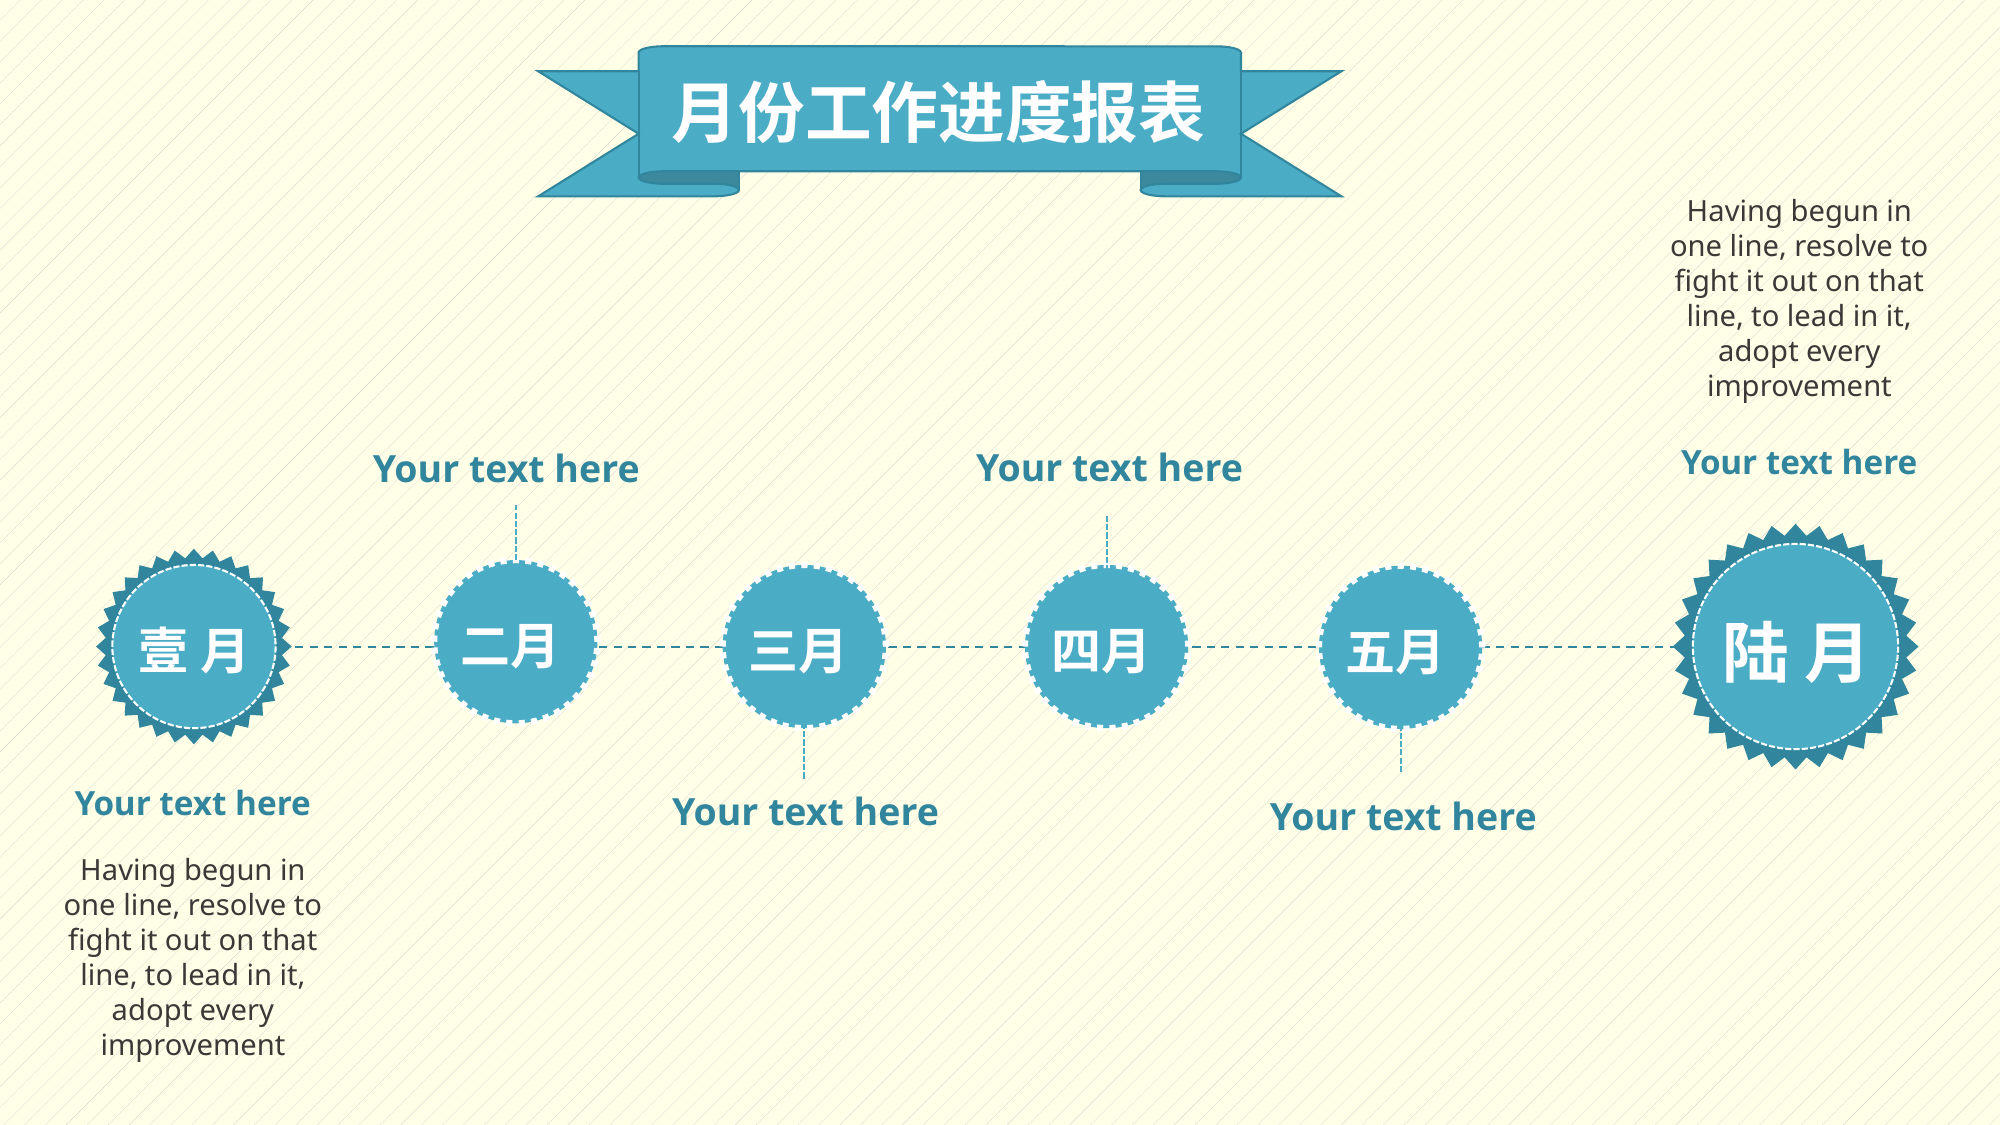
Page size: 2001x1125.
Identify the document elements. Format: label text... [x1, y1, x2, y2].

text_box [722, 564, 886, 729]
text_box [1318, 565, 1483, 729]
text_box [434, 560, 598, 724]
text_box Your text here [961, 437, 1259, 497]
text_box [1672, 523, 1919, 770]
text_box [1024, 564, 1189, 729]
text_box Your text here [657, 780, 955, 841]
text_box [96, 548, 292, 745]
text_box [534, 45, 1345, 198]
text_box Your text here Having begun in one line, resolve to fight it out on that line, to lead in it, adopt every improvement [46, 774, 339, 1069]
text_box Having begun in one line, resolve to fight it out on that line, to lead in it, adopt every improvement Your text here [1653, 184, 1946, 489]
text_box 月份工作进度报表 [656, 63, 1252, 159]
text_box Your text here [358, 437, 655, 497]
text_box Your text here [1255, 785, 1553, 845]
